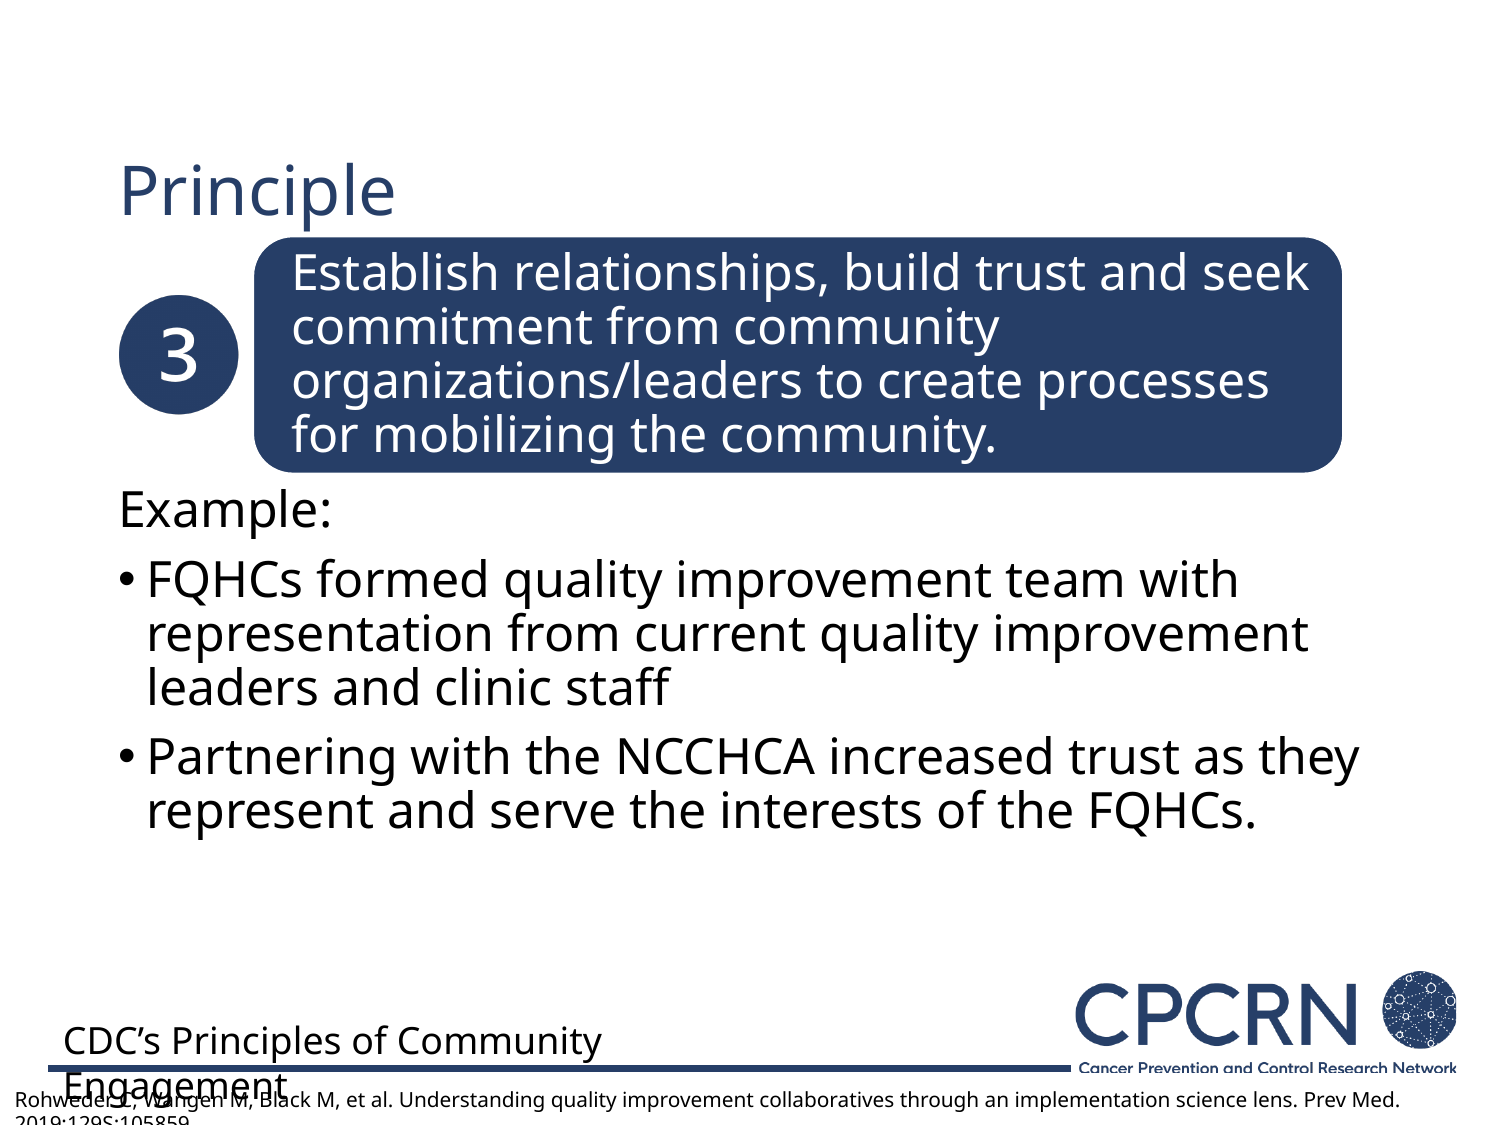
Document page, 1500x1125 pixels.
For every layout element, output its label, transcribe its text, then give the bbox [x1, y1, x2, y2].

picture [103, 279, 253, 430]
text_box CDC’s Principles of Community Engagement [48, 1009, 799, 1078]
text_box Rohweder C, Wangen M, Black M, et al. Understanding quality improvement collaboratives through an implementation science lens. Prev Med. 2019;129S:105859. [0, 1078, 1500, 1125]
list Example: FQHCs formed quality improvement team with representation from current quality improvement leaders and clinic staff Partnering with the NCCHCA increased trust as they represent and serve the interests of the FQHCs. [103, 476, 1397, 920]
title Principle [103, 105, 1397, 280]
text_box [253, 236, 1344, 474]
